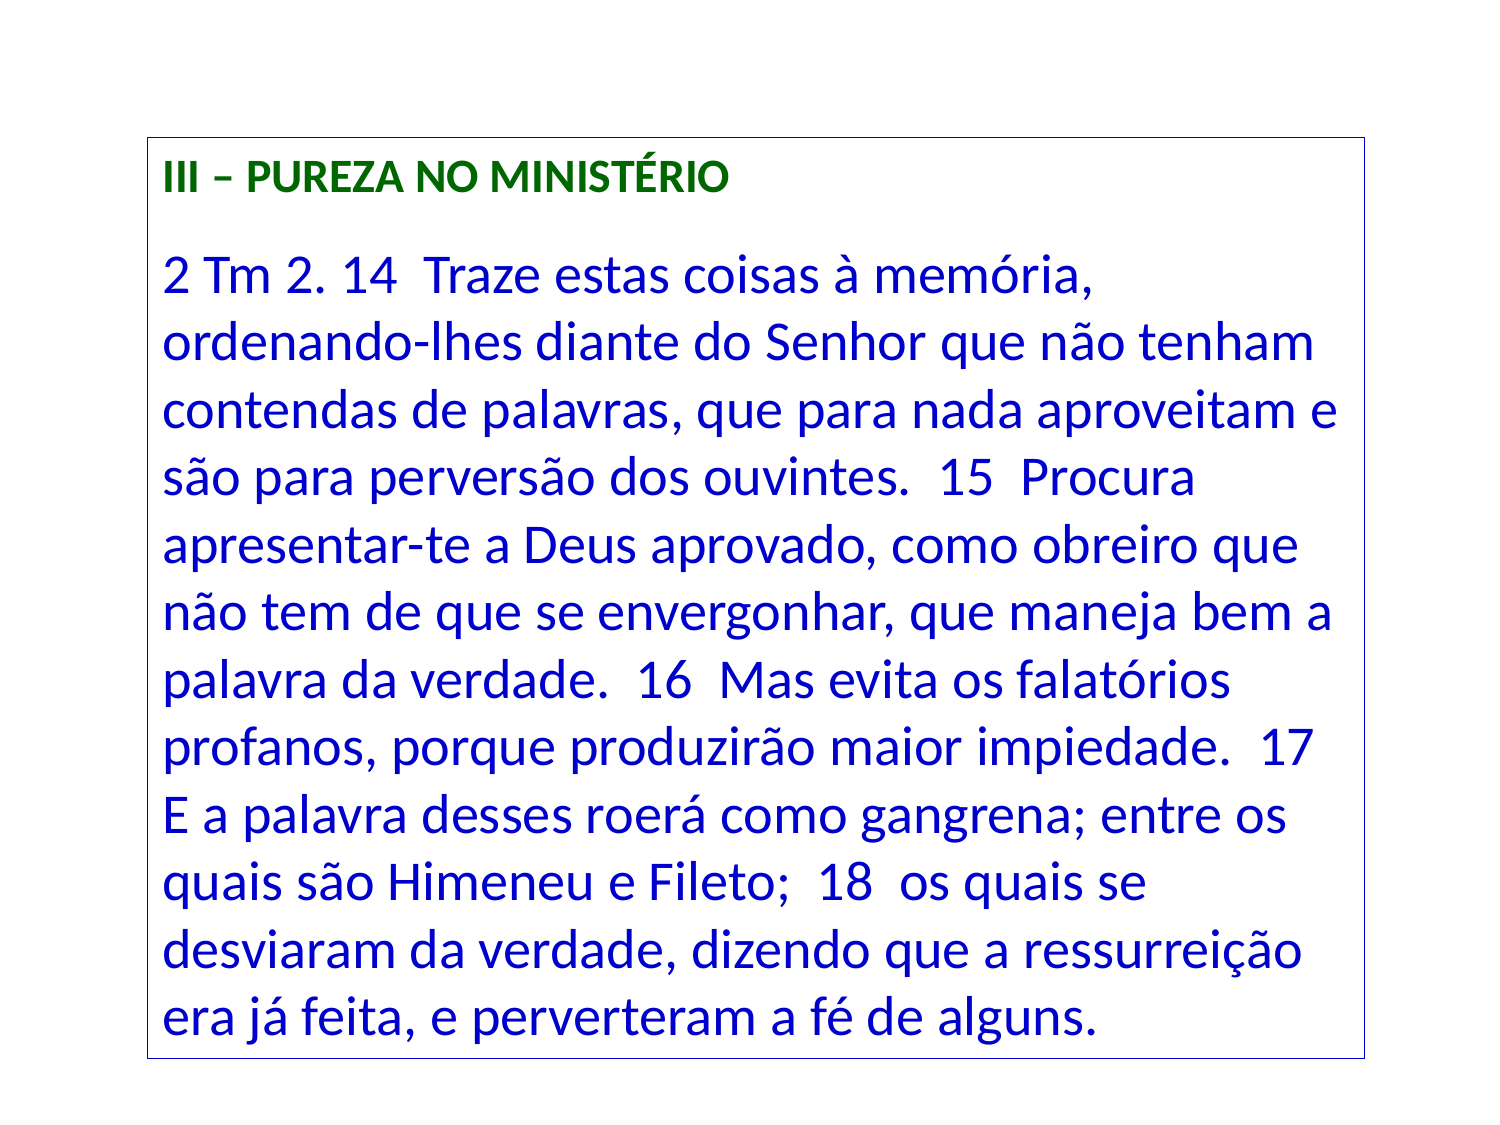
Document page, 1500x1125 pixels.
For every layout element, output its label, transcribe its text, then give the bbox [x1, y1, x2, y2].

list III – PUREZA NO MINISTÉRIO 2 Tm 2. 14 Traze estas coisas à memória, ordenando-lhes diante do Senhor que não tenham contendas de palavras, que para nada aproveitam e são para perversão dos ouvintes. 15 Procura apresentar-te a Deus aprovado, como obreiro que não tem de que se envergonhar, que maneja bem a palavra da verdade. 16 Mas evita os falatórios profanos, porque produzirão maior impiedade. 17 E a palavra desses roerá como gangrena; entre os quais são Himeneu e Fileto; 18 os quais se desviaram da verdade, dizendo que a ressurreição era já feita, e perverteram a fé de alguns. [147, 137, 1365, 1059]
